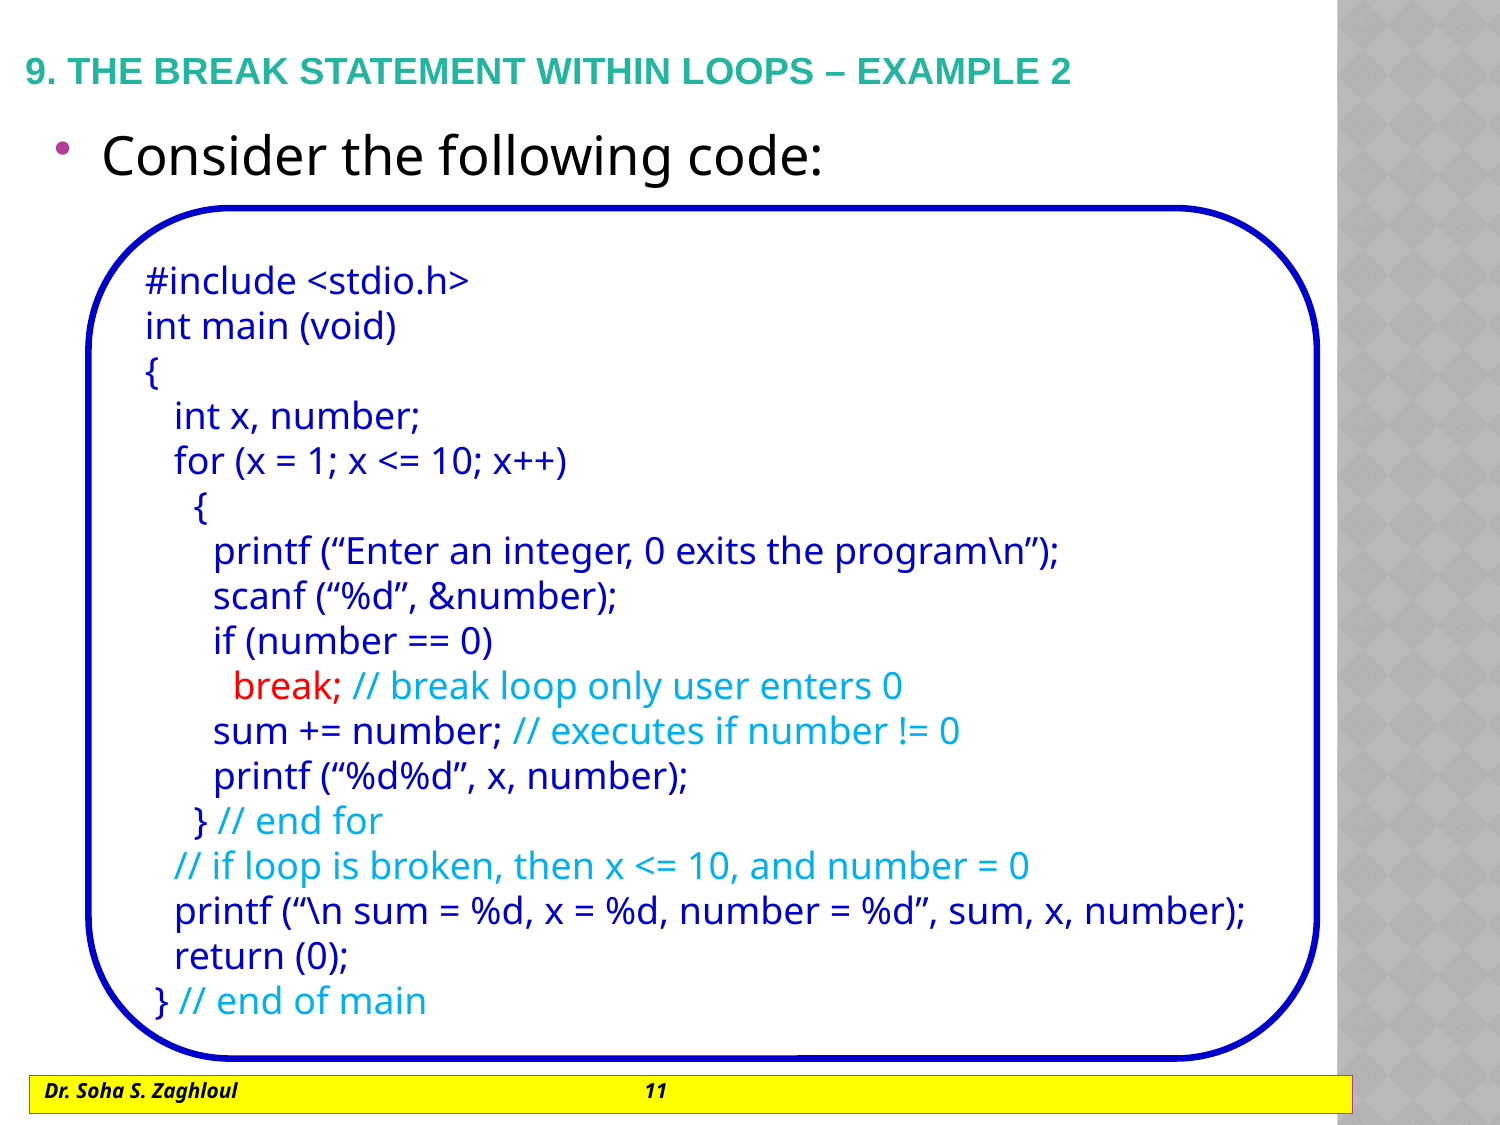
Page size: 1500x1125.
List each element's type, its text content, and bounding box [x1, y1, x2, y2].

title 9. The break statement within loops – Example 2 [17, 19, 1353, 93]
text_box #include <stdio.h> int main (void) { int x, number; for (x = 1; x <= 10; x++) { printf (“Enter an integer, 0 exits the program\n”); scanf (“%d”, &number); if (number == 0) break; // break loop only user enters 0 sum += number; // executes if number != 0 printf (“%d%d”, x, number); } // end for // if loop is broken, then x <= 10, and number = 0 printf (“\n sum = %d, x = %d, number = %d”, sum, x, number); return (0); } // end of main [85, 204, 1321, 1062]
text_box Dr. Soha S. Zaghloul 11 [29, 1075, 1353, 1114]
list Consider the following code: [41, 113, 1341, 1059]
